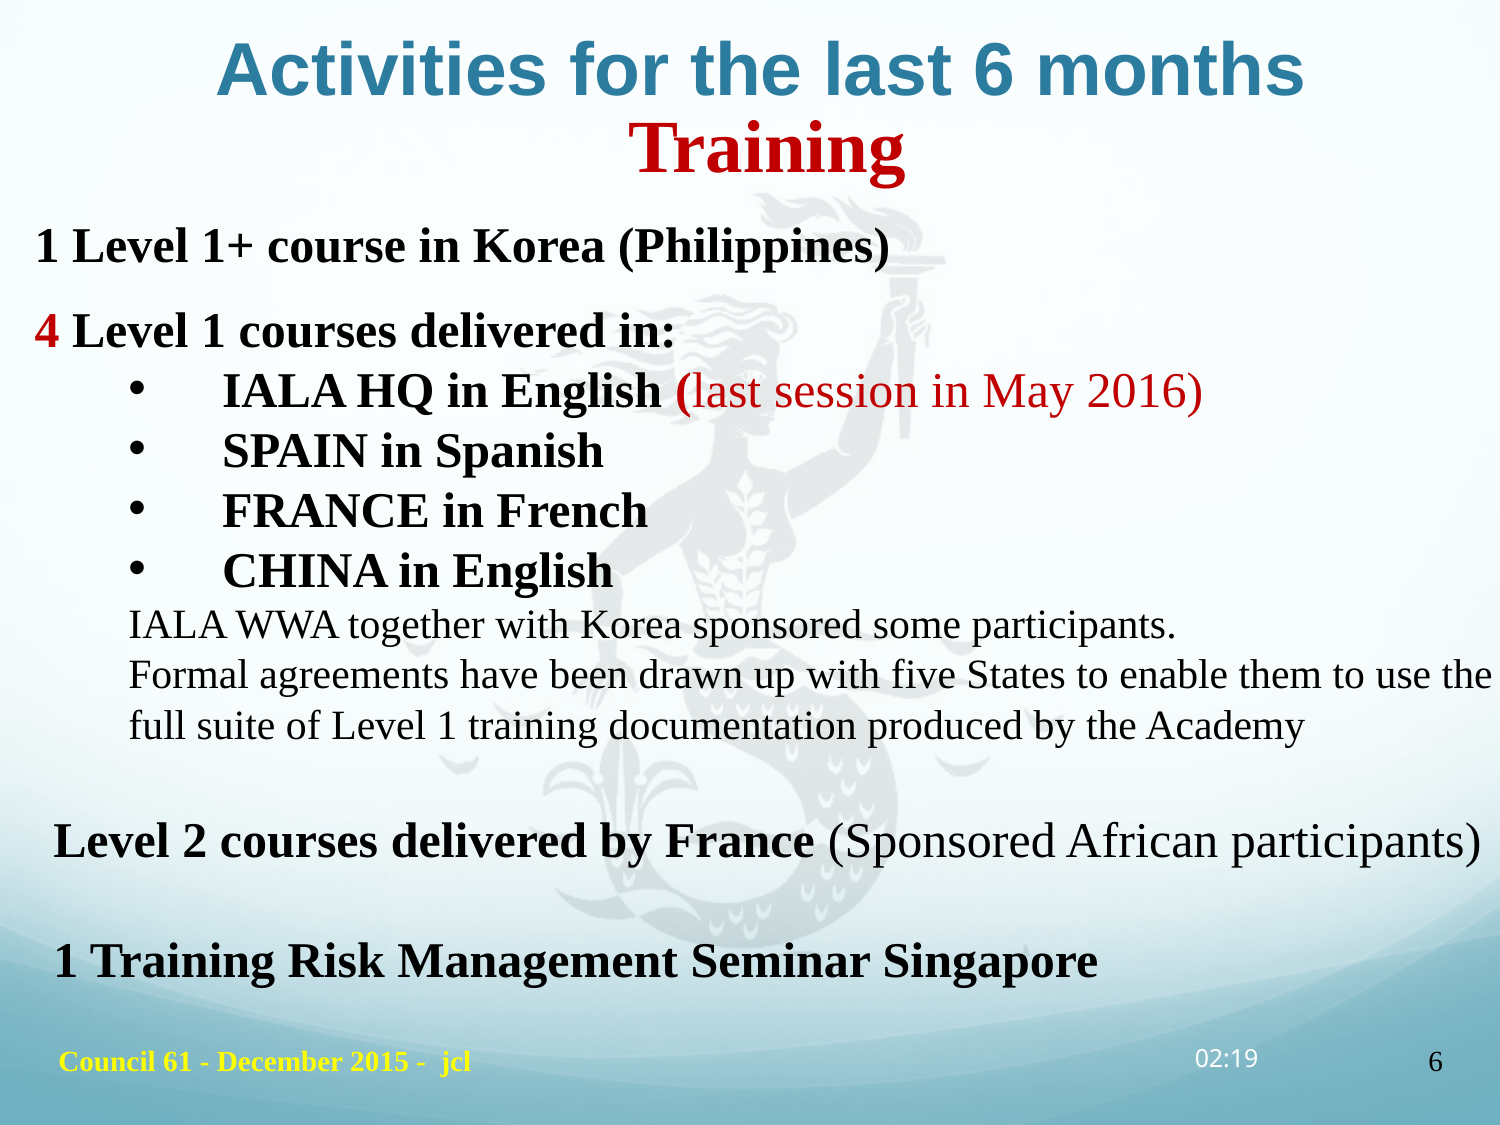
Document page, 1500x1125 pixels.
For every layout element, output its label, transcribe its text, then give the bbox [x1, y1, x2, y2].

text_box Training 1 Level 1+ course in Korea (Philippines) 4 Level 1 courses delivered in: IALA HQ in English (last session in May 2016) SPAIN in Spanish FRANCE in French CHINA in English IALA WWA together with Korea sponsored some participants. Formal agreements have been drawn up with five States to enable them to use the full suite of Level 1 training documentation produced by the Academy Level 2 courses delivered by France (Sponsored African participants) 1 Training Risk Management Seminar Singapore [19, 0, 1500, 1125]
slide_number 6 [1295, 1029, 1459, 1090]
footer Council 61 - December 2015 - jcl [43, 1029, 838, 1090]
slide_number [923, 1029, 1274, 1090]
